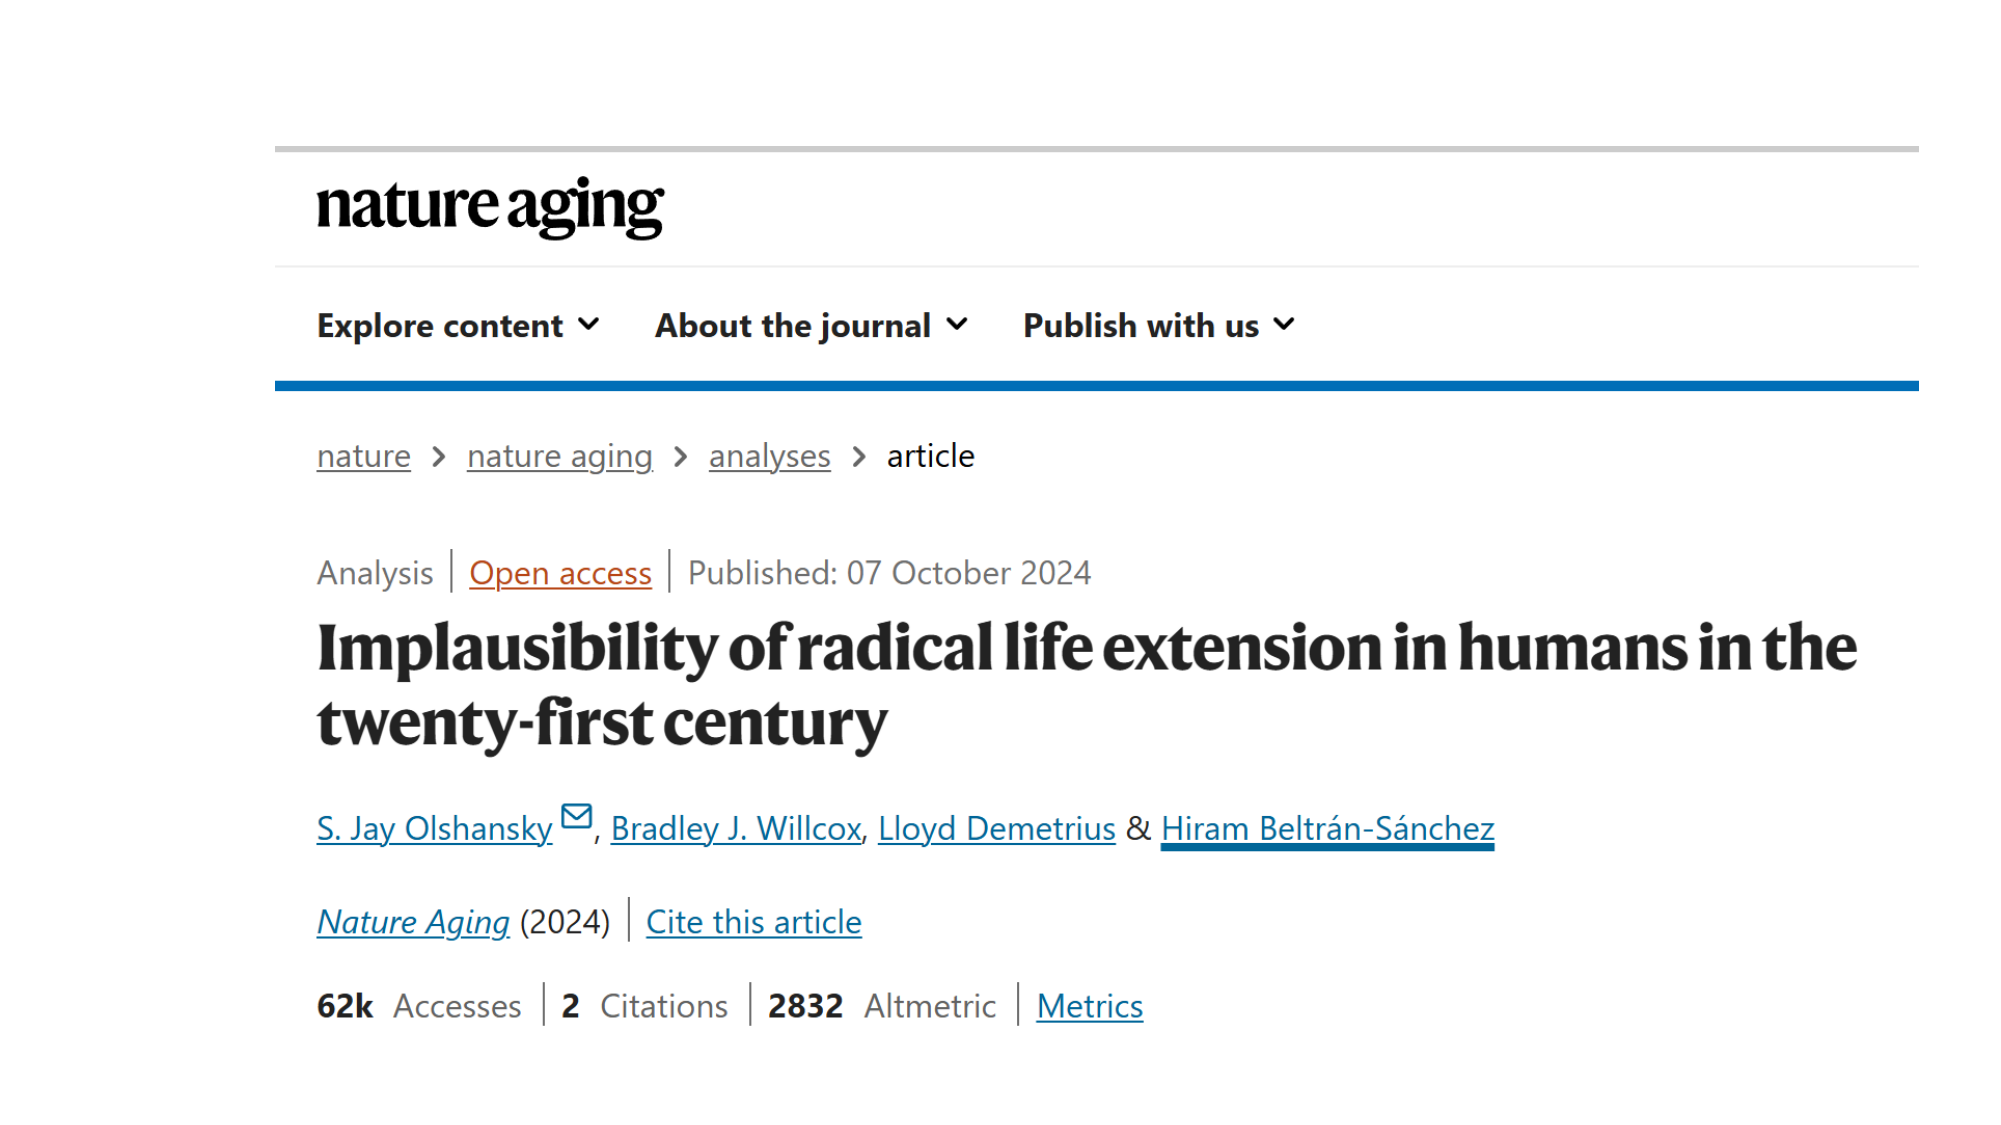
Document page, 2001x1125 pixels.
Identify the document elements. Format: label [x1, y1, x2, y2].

picture [274, 146, 1919, 1031]
